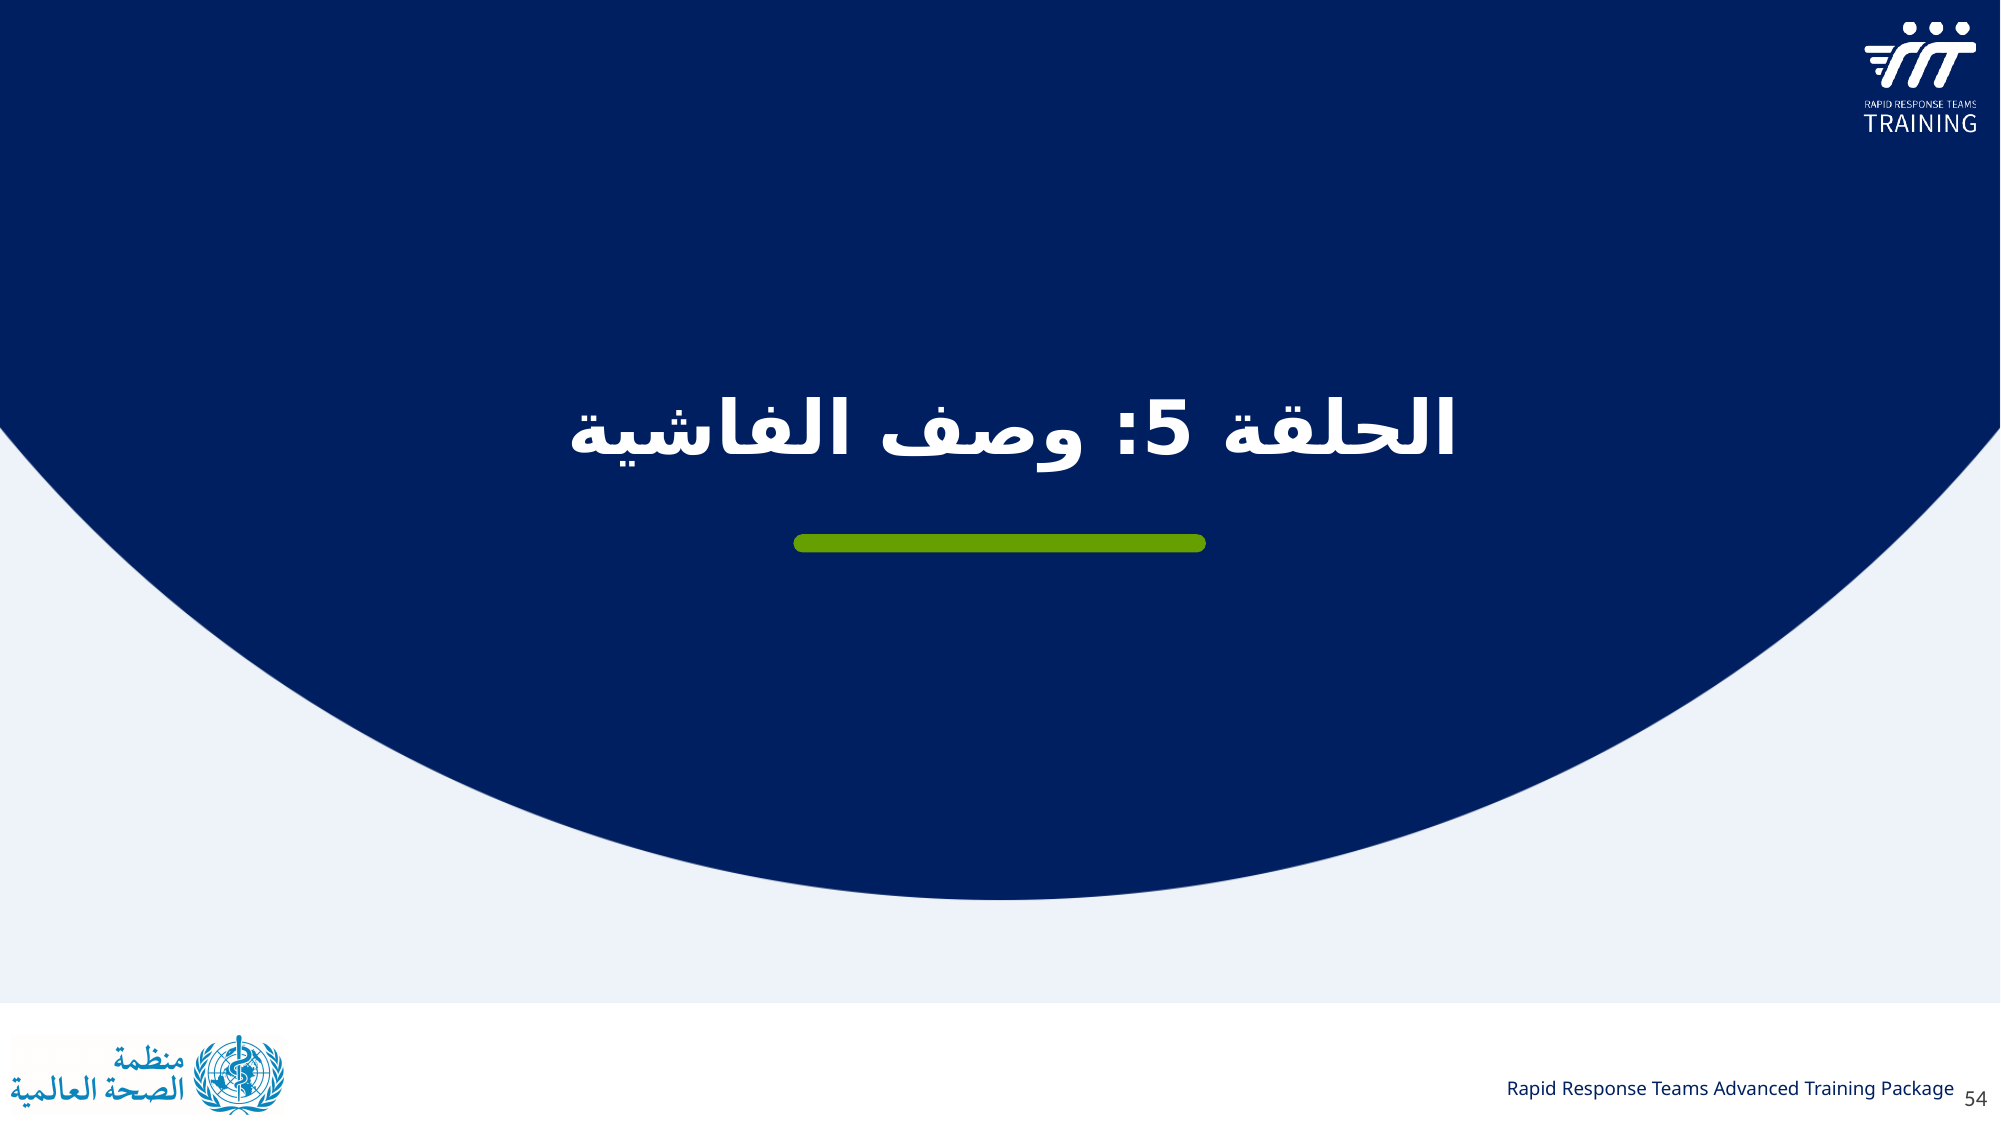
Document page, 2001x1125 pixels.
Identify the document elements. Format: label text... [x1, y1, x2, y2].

picture [11, 1035, 284, 1115]
picture [0, 0, 2001, 1003]
picture [241, 1050, 247, 1059]
list الحلقة 5: وصف الفاشية [68, 276, 1932, 585]
